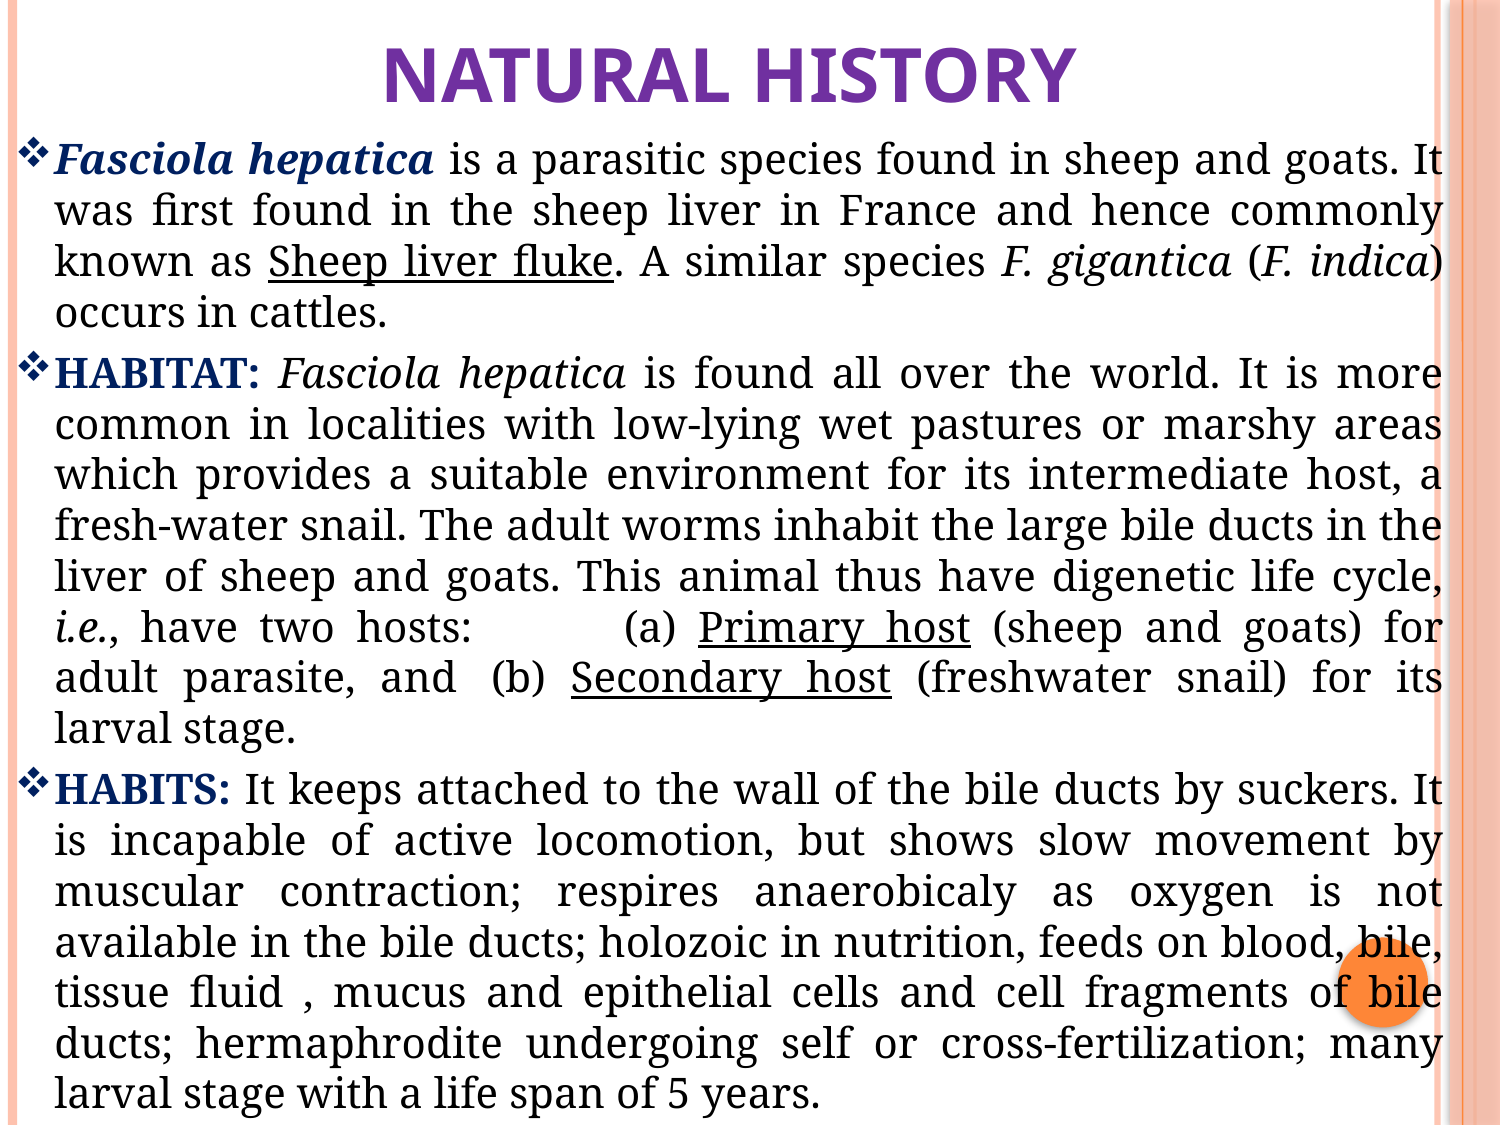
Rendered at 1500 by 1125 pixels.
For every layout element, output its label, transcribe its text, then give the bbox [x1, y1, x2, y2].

list Fasciola hepatica is a parasitic species found in sheep and goats. It was first found in the sheep liver in France and hence commonly known as Sheep liver fluke. A similar species F. gigantica (F. indica) occurs in cattles. HABITAT: Fasciola hepatica is found all over the world. It is more common in localities with low-lying wet pastures or marshy areas which provides a suitable environment for its intermediate host, a fresh-water snail. The adult worms inhabit the large bile ducts in the liver of sheep and goats. This animal thus have digenetic life cycle, i.e., have two hosts: (a) Primary host (sheep and goats) for adult parasite, and (b) Secondary host (freshwater snail) for its larval stage. HABITS: It keeps attached to the wall of the bile ducts by suckers. It is incapable of active locomotion, but shows slow movement by muscular contraction; respires anaerobicaly as oxygen is not available in the bile ducts; holozoic in nutrition, feeds on blood, bile, tissue fluid , mucus and epithelial cells and cell fragments of bile ducts; hermaphrodite undergoing self or cross-fertilization; many larval stage with a life span of 5 years. [0, 125, 1459, 1125]
title Natural History [0, 6, 1459, 125]
